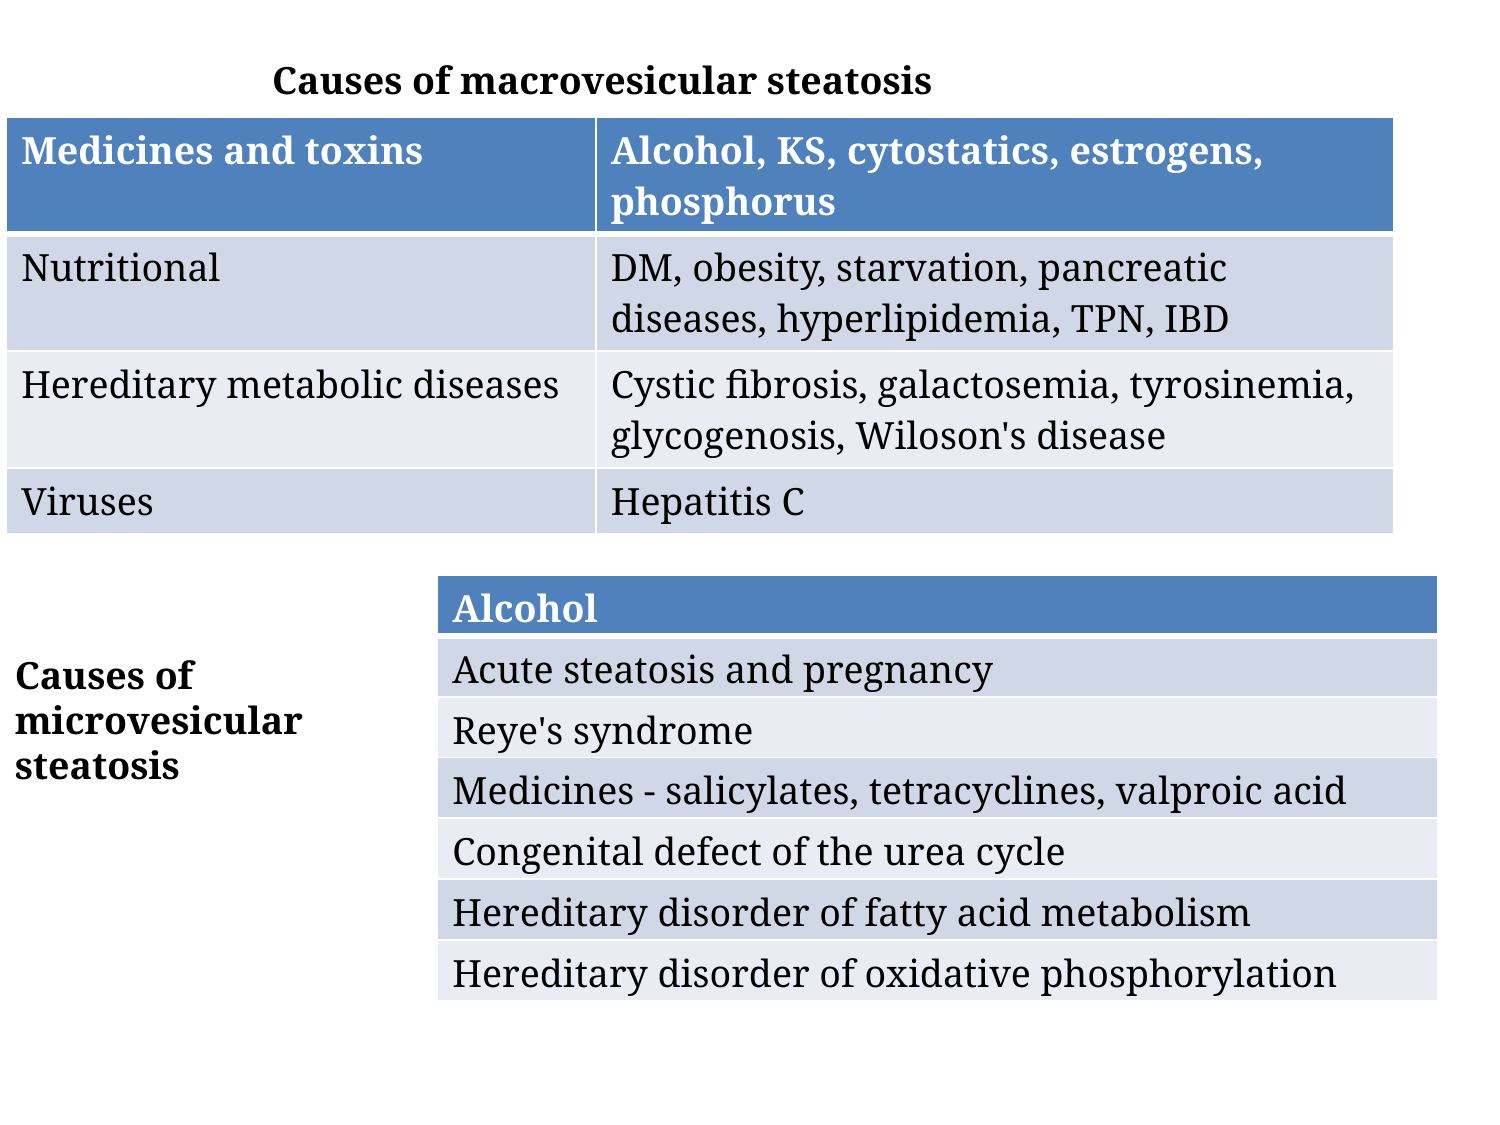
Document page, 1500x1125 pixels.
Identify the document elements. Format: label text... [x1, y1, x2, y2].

table_cell Acute steatosis and pregnancy [438, 639, 1437, 696]
table_cell Nutritional [7, 237, 595, 350]
table_cell Hepatitis C [597, 469, 1393, 533]
table_cell Cystic fibrosis, galactosemia, tyrosinemia, glycogenosis, Wiloson's disease [597, 352, 1393, 467]
table_cell Hereditary disorder of oxidative phosphorylation [438, 941, 1437, 1000]
table_cell Hereditary disorder of fatty acid metabolism [438, 880, 1437, 939]
table_cell Congenital defect of the urea cycle [438, 819, 1437, 878]
table_cell DM, obesity, starvation, pancreatic diseases, hyperlipidemia, TPN, IBD [597, 237, 1393, 350]
table_header Alcohol [438, 576, 1437, 633]
text_box Causes of macrovesicular steatosis [257, 49, 949, 110]
table_header Alcohol, KS, cytostatics, estrogens, phosphorus [597, 118, 1393, 231]
table_header Medicines and toxins [7, 118, 595, 231]
table_cell Viruses [7, 469, 595, 533]
text_box Causes of microvesicular steatosis [0, 644, 413, 795]
table_cell Medicines - salicylates, tetracyclines, valproic acid [438, 758, 1437, 817]
table_cell Hereditary metabolic diseases [7, 352, 595, 467]
table_cell Reye's syndrome [438, 698, 1437, 757]
